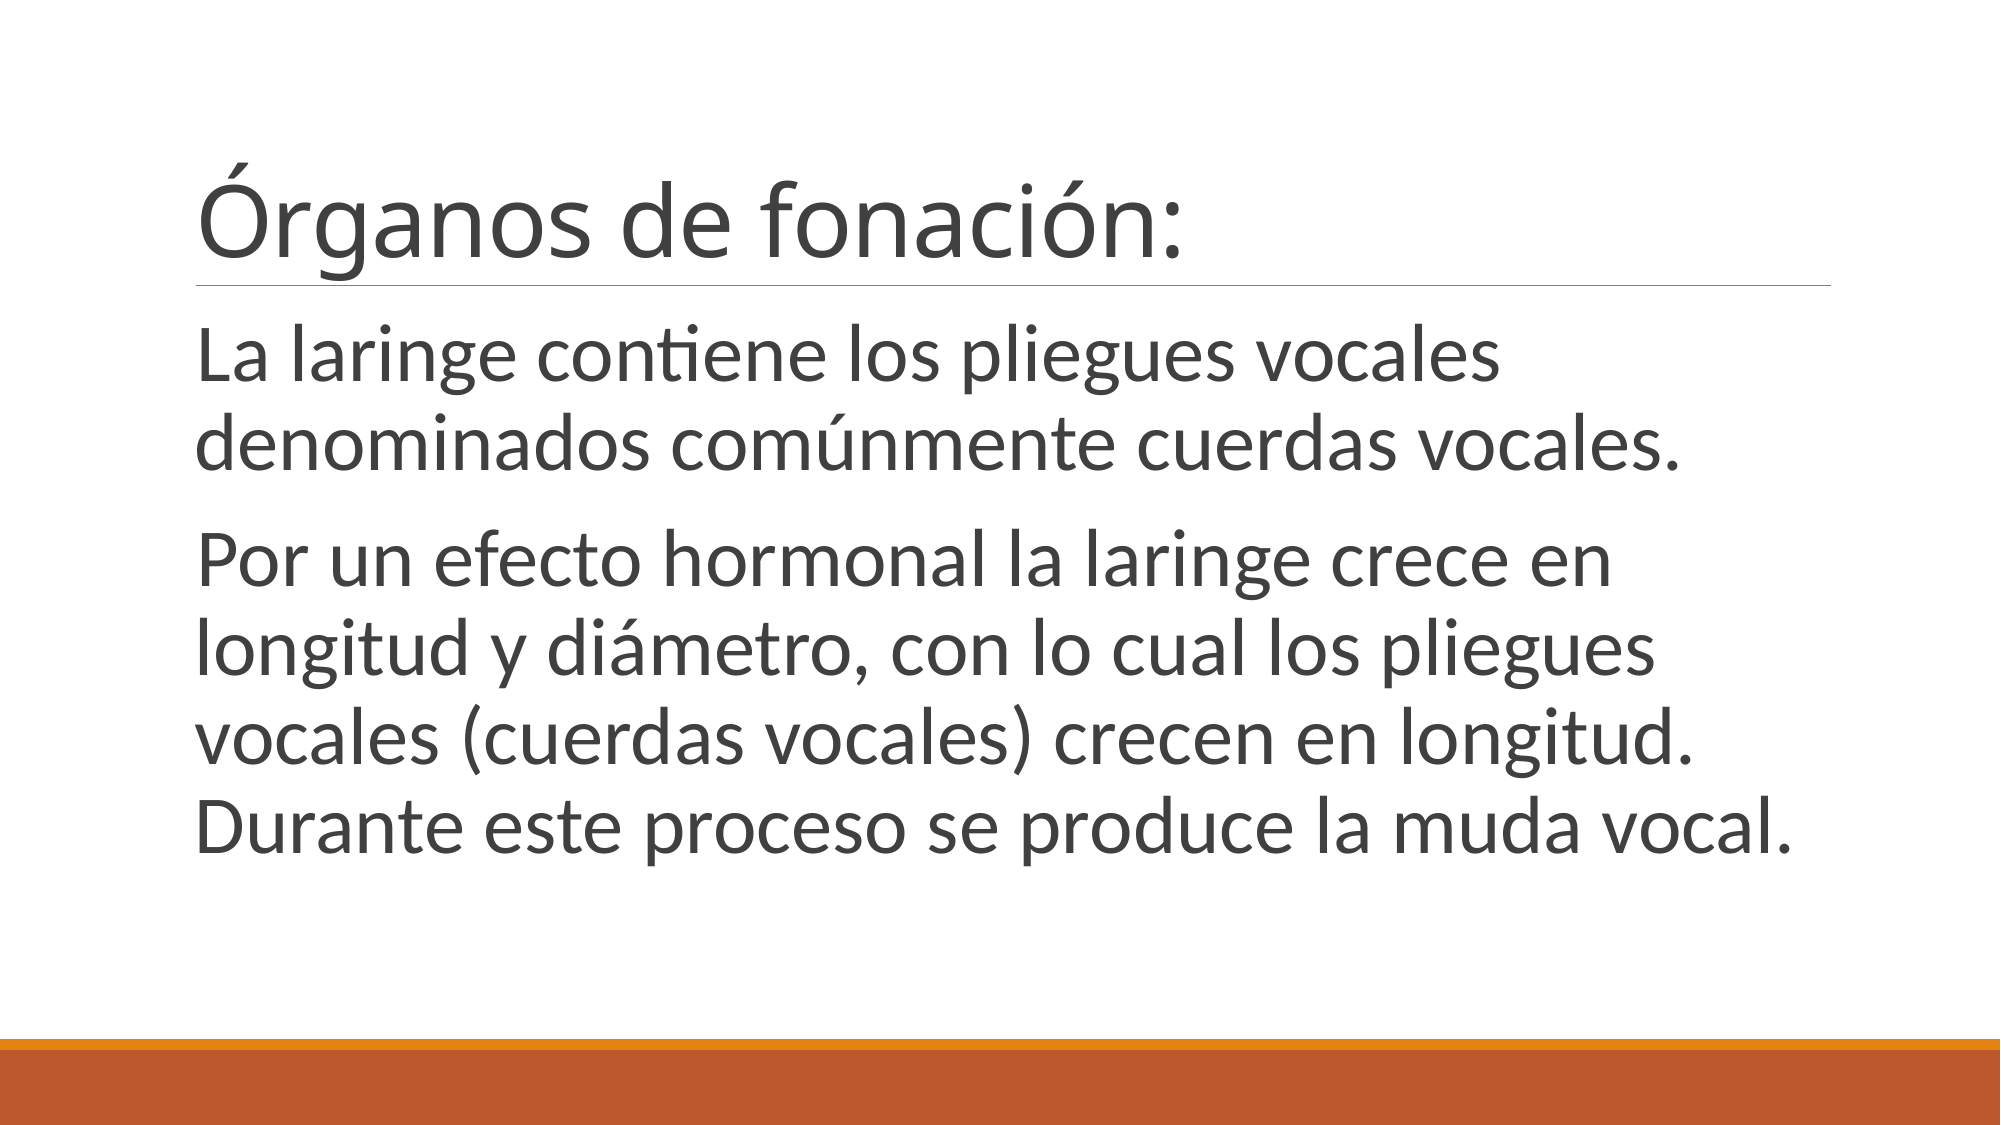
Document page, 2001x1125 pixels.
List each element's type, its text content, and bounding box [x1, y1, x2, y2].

title Órganos de fonación: [180, 47, 1830, 285]
list La laringe contiene los pliegues vocales denominados comúnmente cuerdas vocales. Por un efecto hormonal la laringe crece en longitud y diámetro, con lo cual los pliegues vocales (cuerdas vocales) crecen en longitud. Durante este proceso se produce la muda vocal. [180, 302, 1830, 963]
